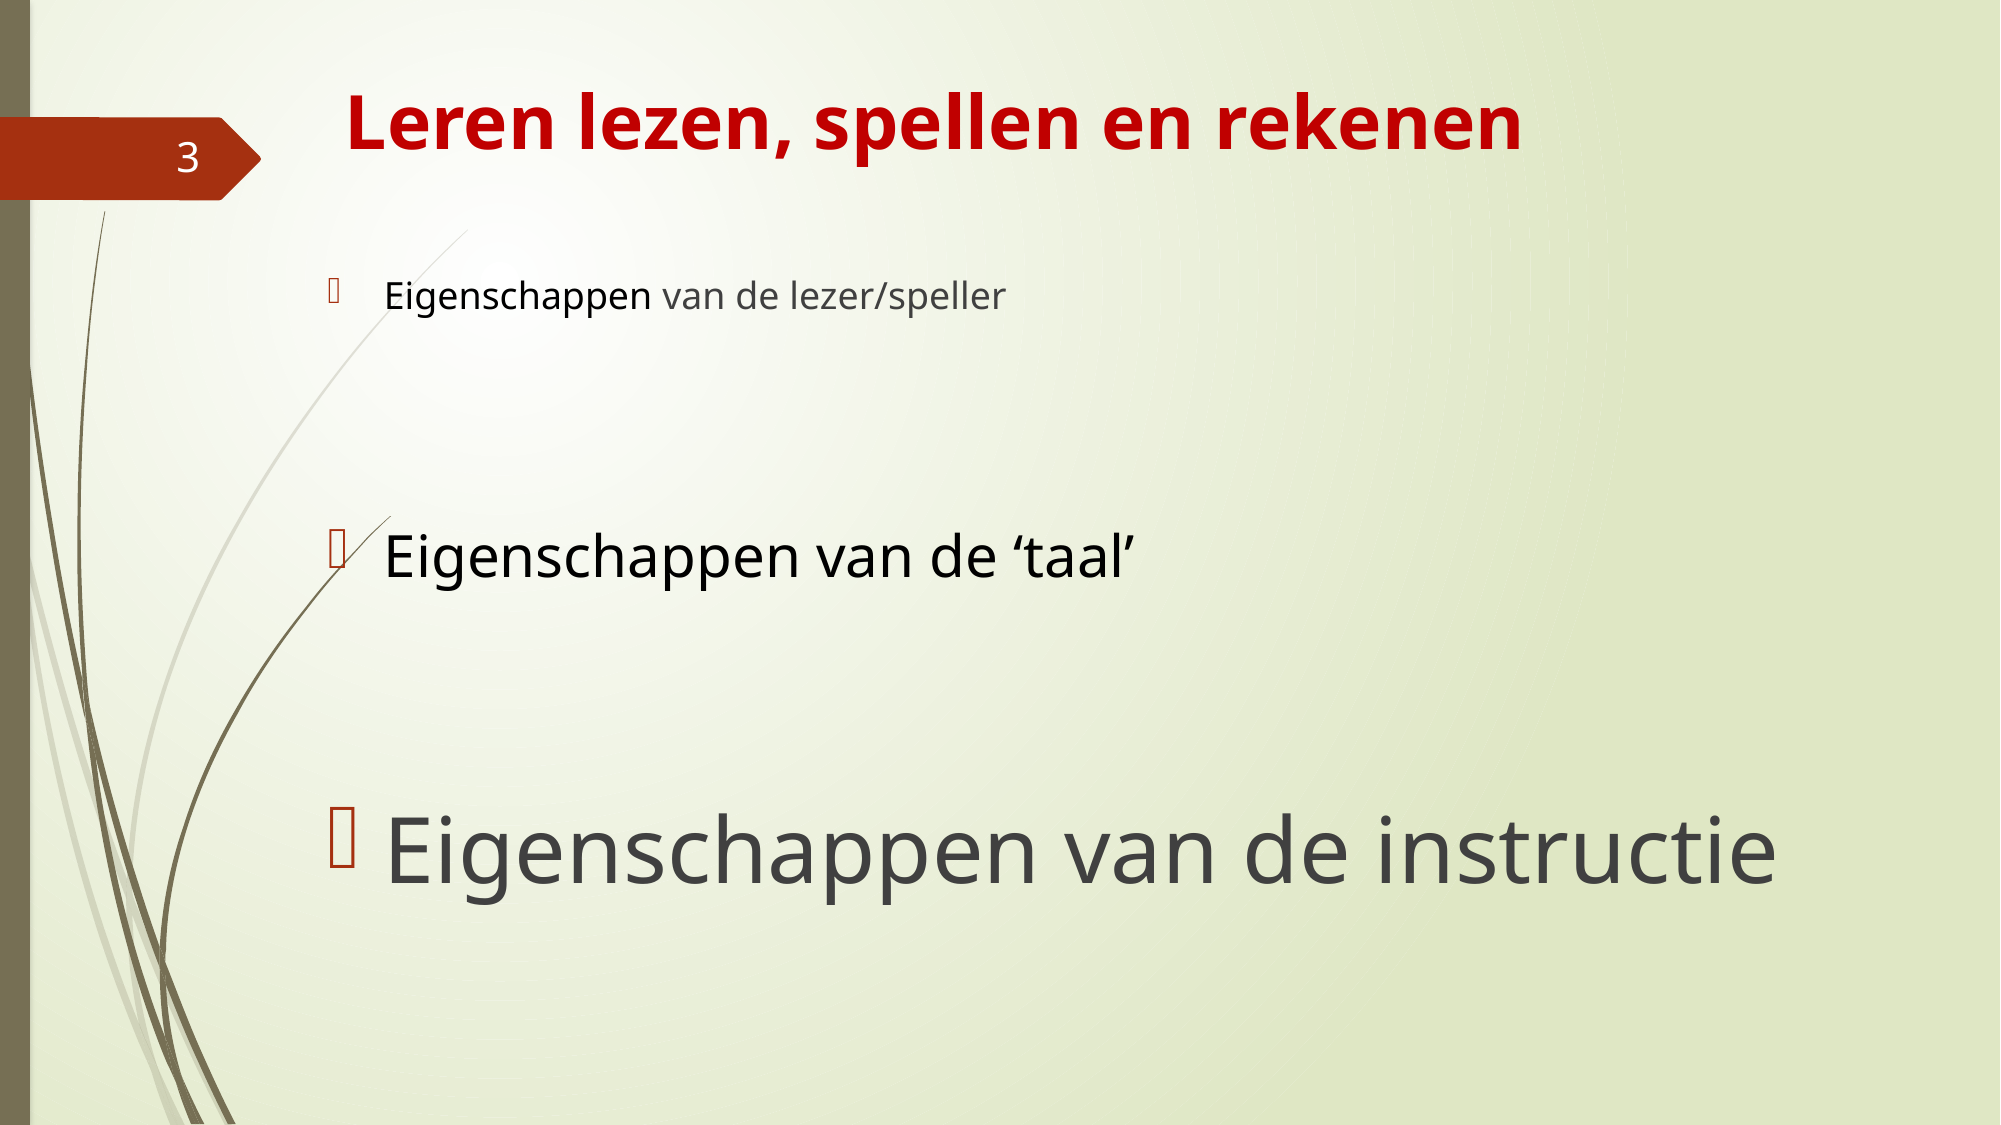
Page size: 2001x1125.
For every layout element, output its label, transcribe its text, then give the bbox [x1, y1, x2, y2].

slide_number 3 [87, 129, 216, 190]
title Leren lezen, spellen en rekenen [329, 67, 1792, 192]
list Eigenschappen van de lezer/speller Eigenschappen van de ‘taal’ Eigenschappen van de instructie [312, 264, 1980, 1008]
